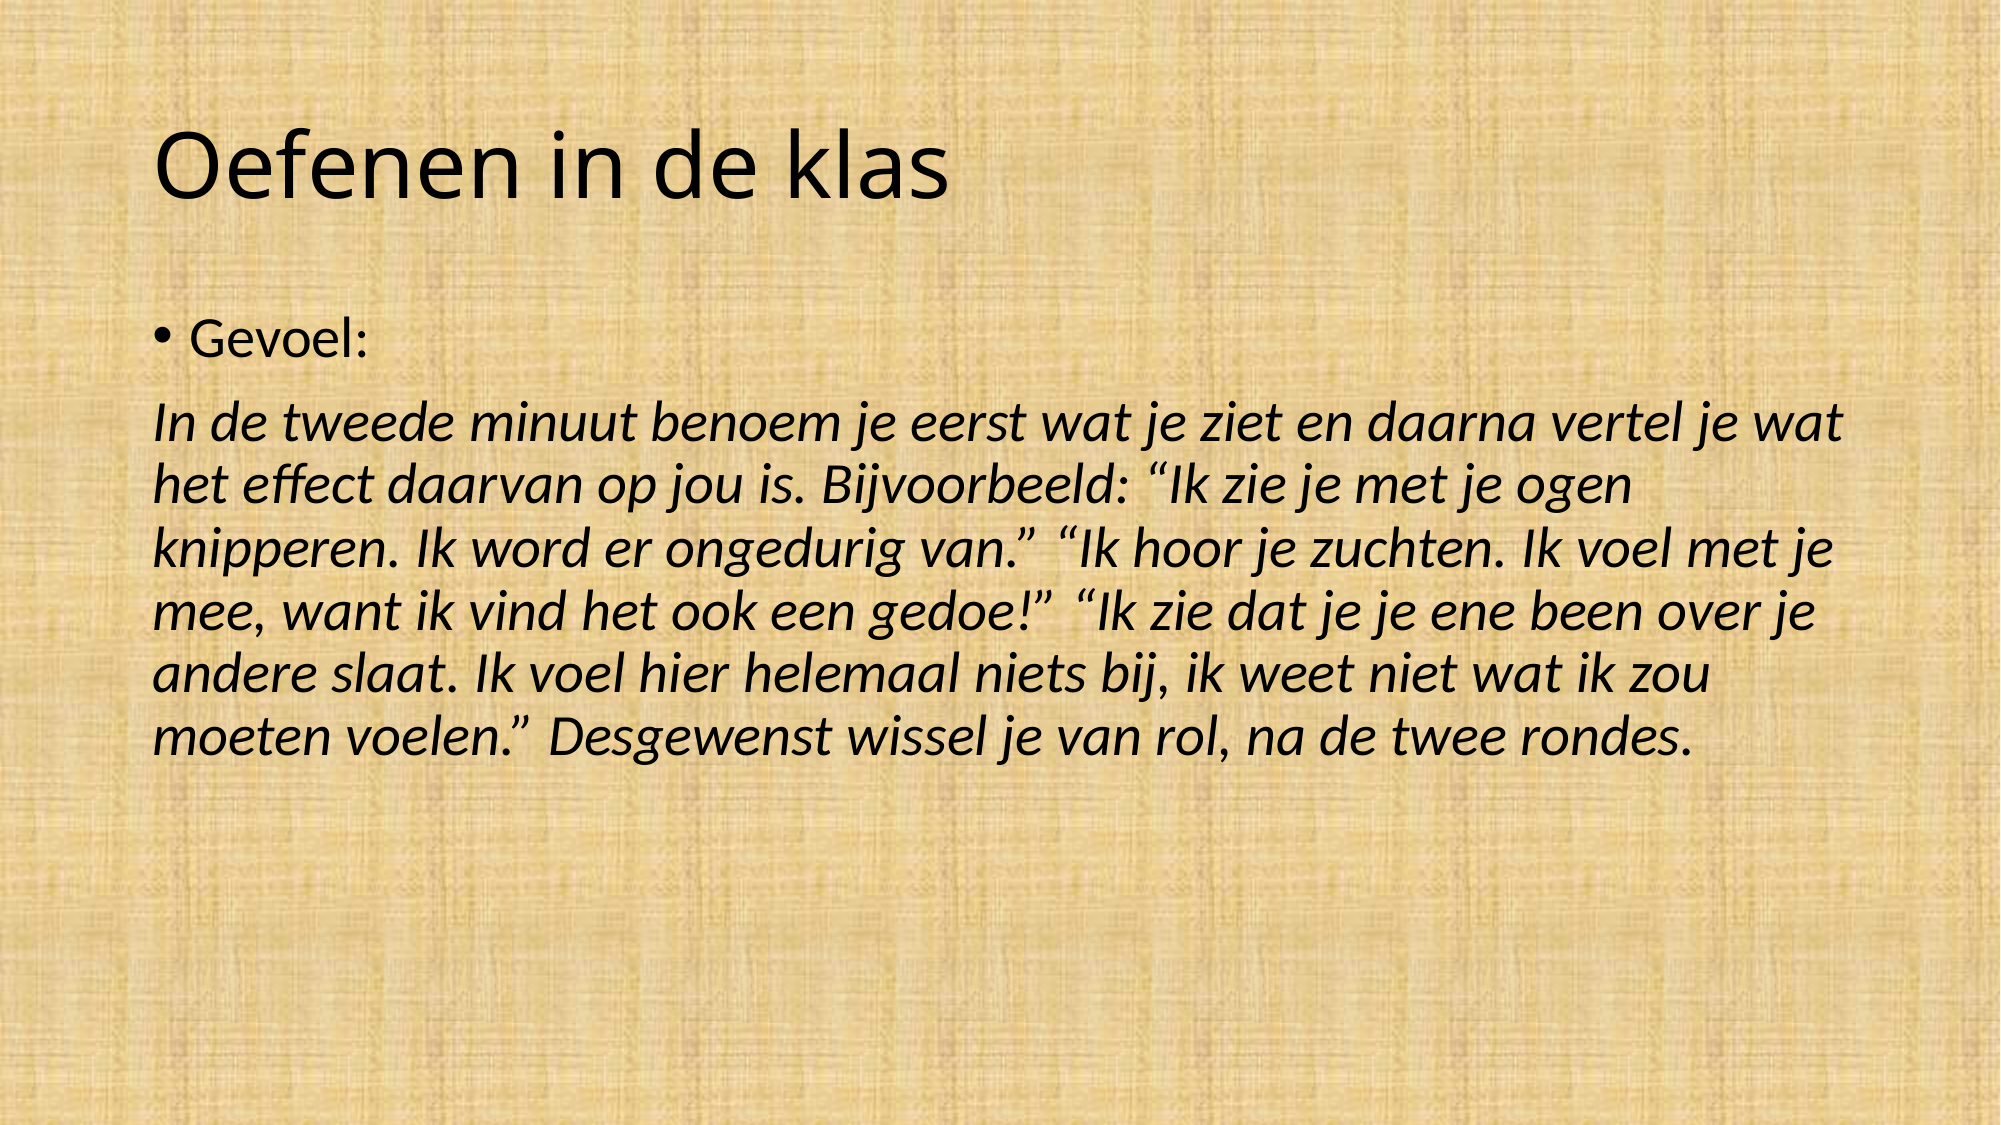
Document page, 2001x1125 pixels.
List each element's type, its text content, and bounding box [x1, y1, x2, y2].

picture [0, 0, 2001, 1125]
list Gevoel: In de tweede minuut benoem je eerst wat je ziet en daarna vertel je wat het effect daarvan op jou is. Bijvoorbeeld: “Ik zie je met je ogen knipperen. Ik word er ongedurig van.” “Ik hoor je zuchten. Ik voel met je mee, want ik vind het ook een gedoe!” “Ik zie dat je je ene been over je andere slaat. Ik voel hier helemaal niets bij, ik weet niet wat ik zou moeten voelen.” Desgewenst wissel je van rol, na de twee rondes. [137, 299, 1863, 1014]
title Oefenen in de klas [137, 59, 1863, 278]
